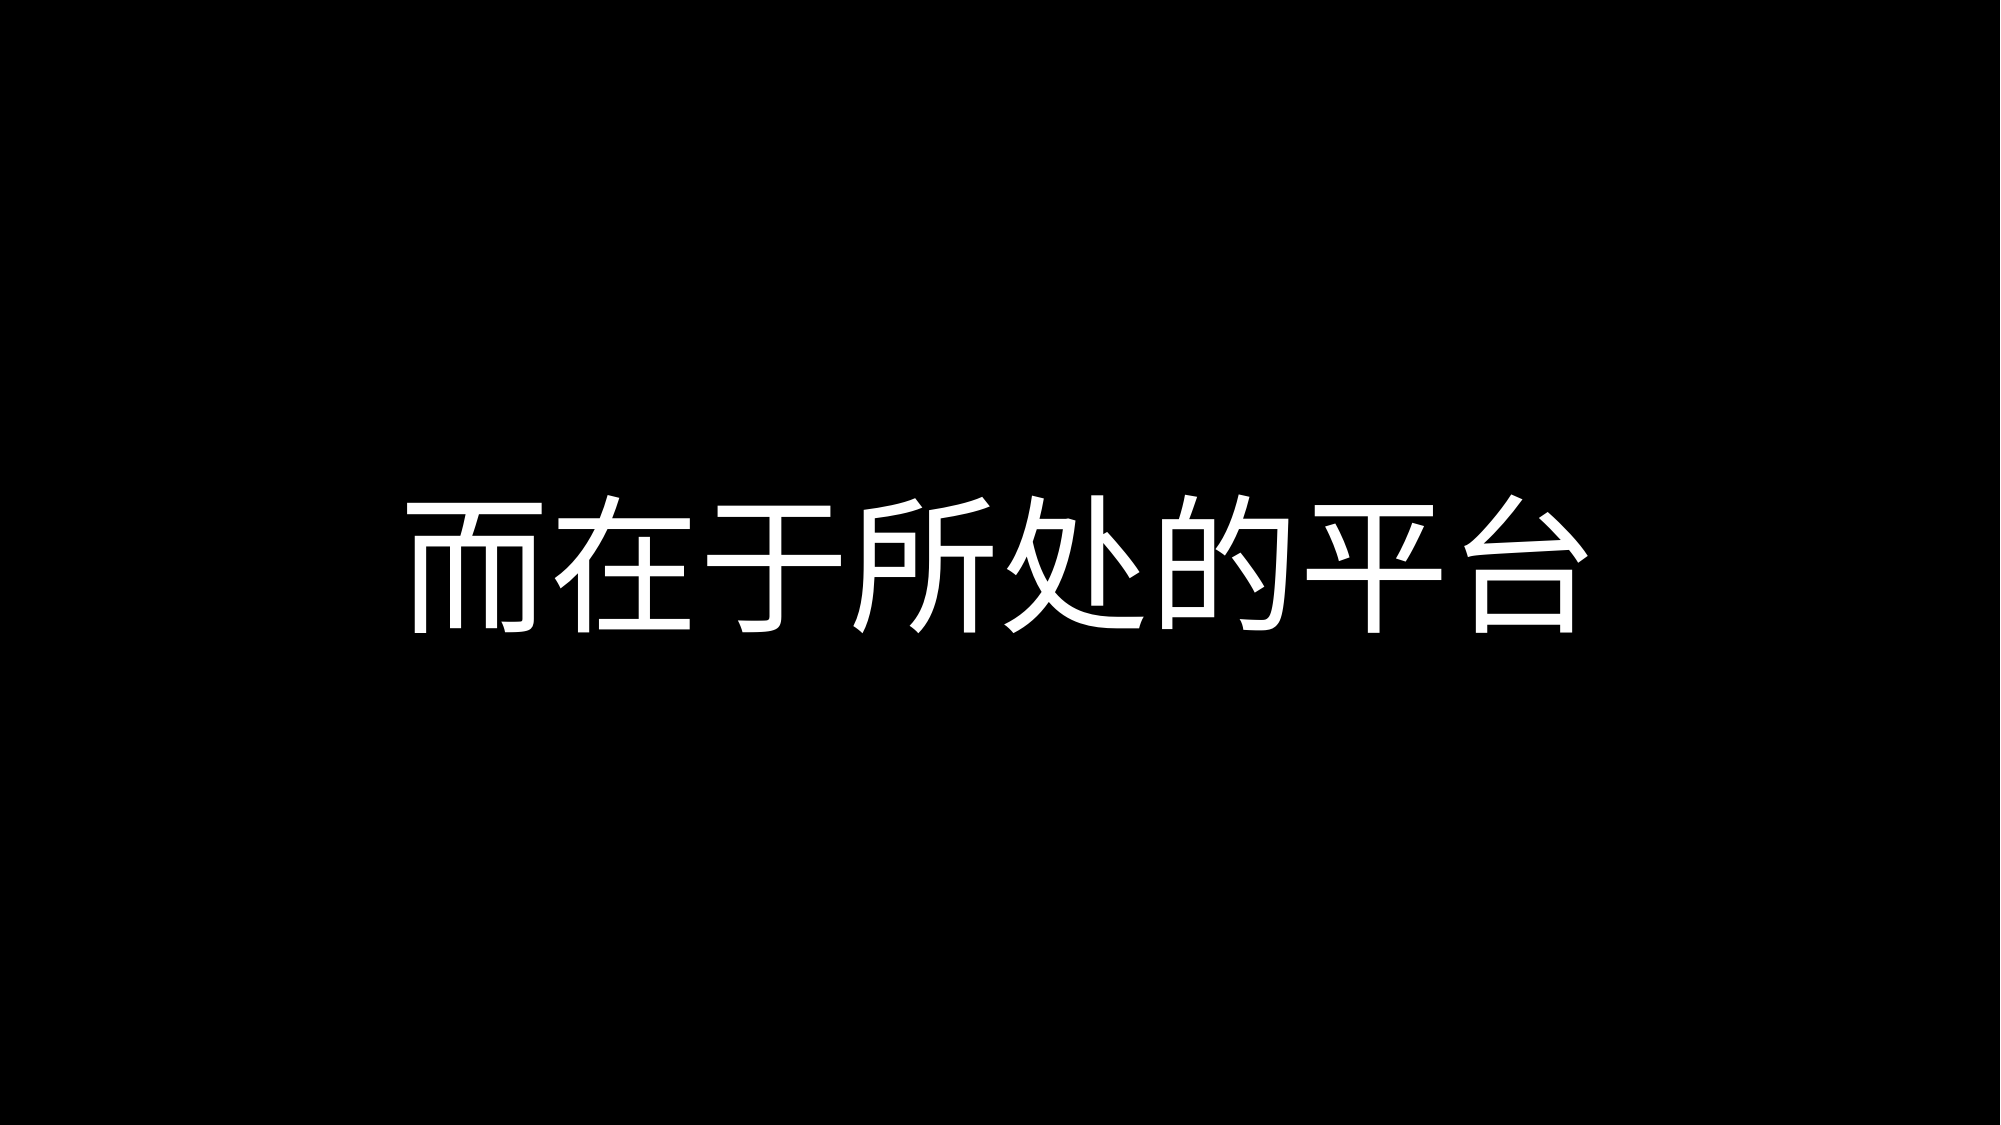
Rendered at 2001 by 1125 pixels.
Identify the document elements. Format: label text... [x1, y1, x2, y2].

text_box 而在于所处的平台 [385, 463, 1615, 659]
